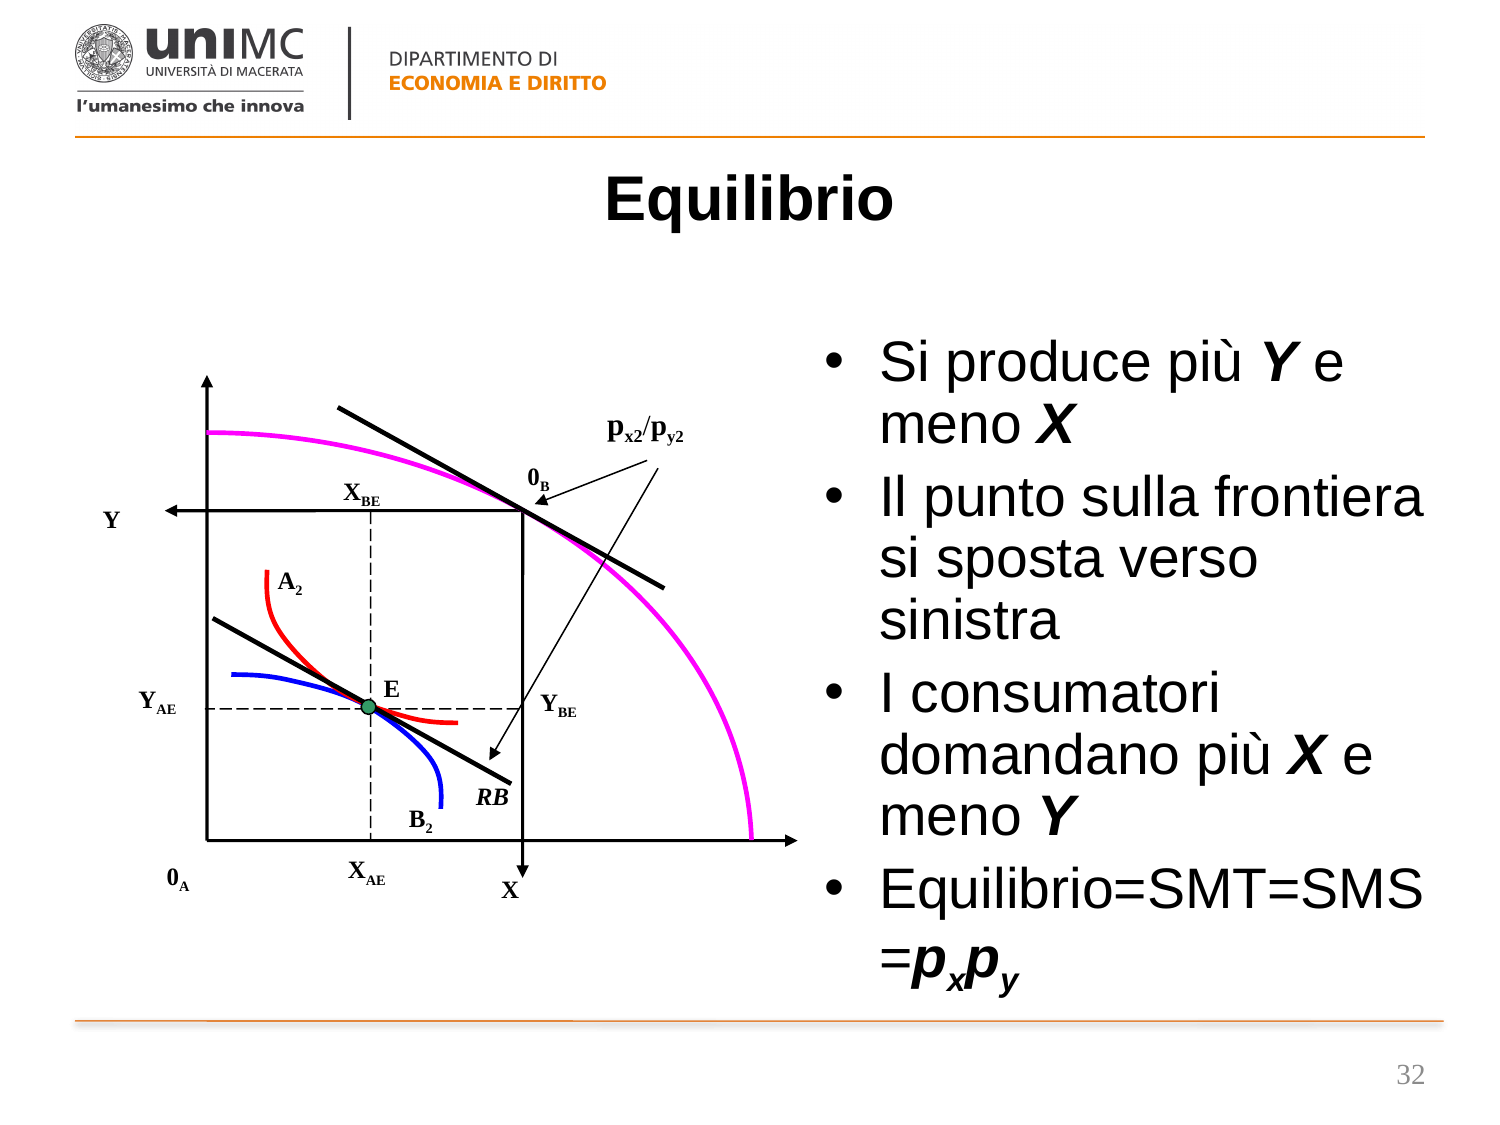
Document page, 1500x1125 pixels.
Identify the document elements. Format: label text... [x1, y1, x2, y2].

picture [75, 24, 1425, 138]
slide_number 32 [1091, 1042, 1442, 1103]
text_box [87, 374, 798, 925]
list Si produce più Y e meno X Il punto sulla frontiera si sposta verso sinistra I consumatori domandano più X e meno Y Equilibrio=SMT=SMS=pxpy [809, 324, 1470, 1000]
title Equilibrio [75, 149, 1425, 241]
